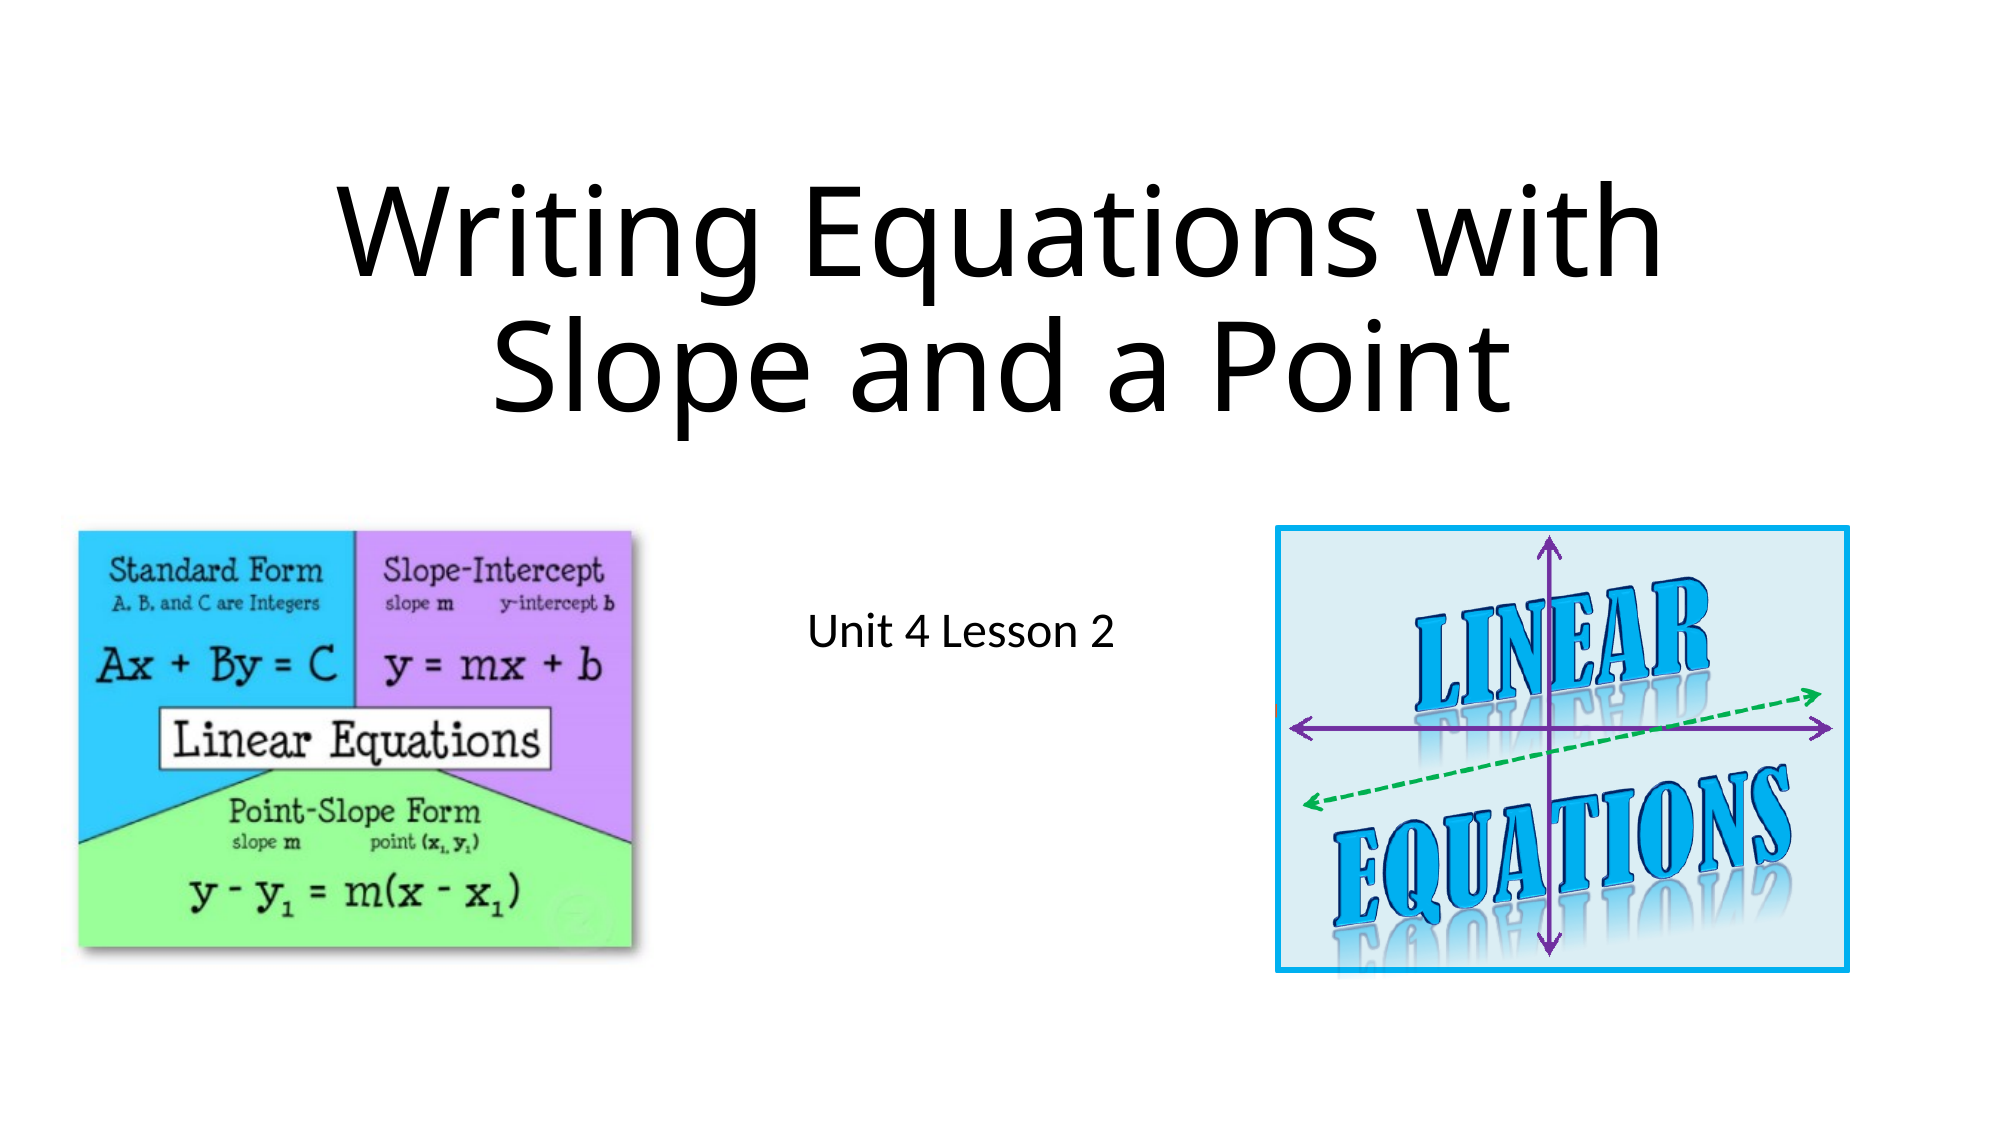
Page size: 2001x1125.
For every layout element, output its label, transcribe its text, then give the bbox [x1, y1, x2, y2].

title Writing Equations with Slope and a Point [252, 54, 1753, 446]
picture [1268, 518, 1857, 980]
subtitle Unit 4 Lesson 2 [655, 596, 1268, 749]
picture [61, 445, 655, 1039]
